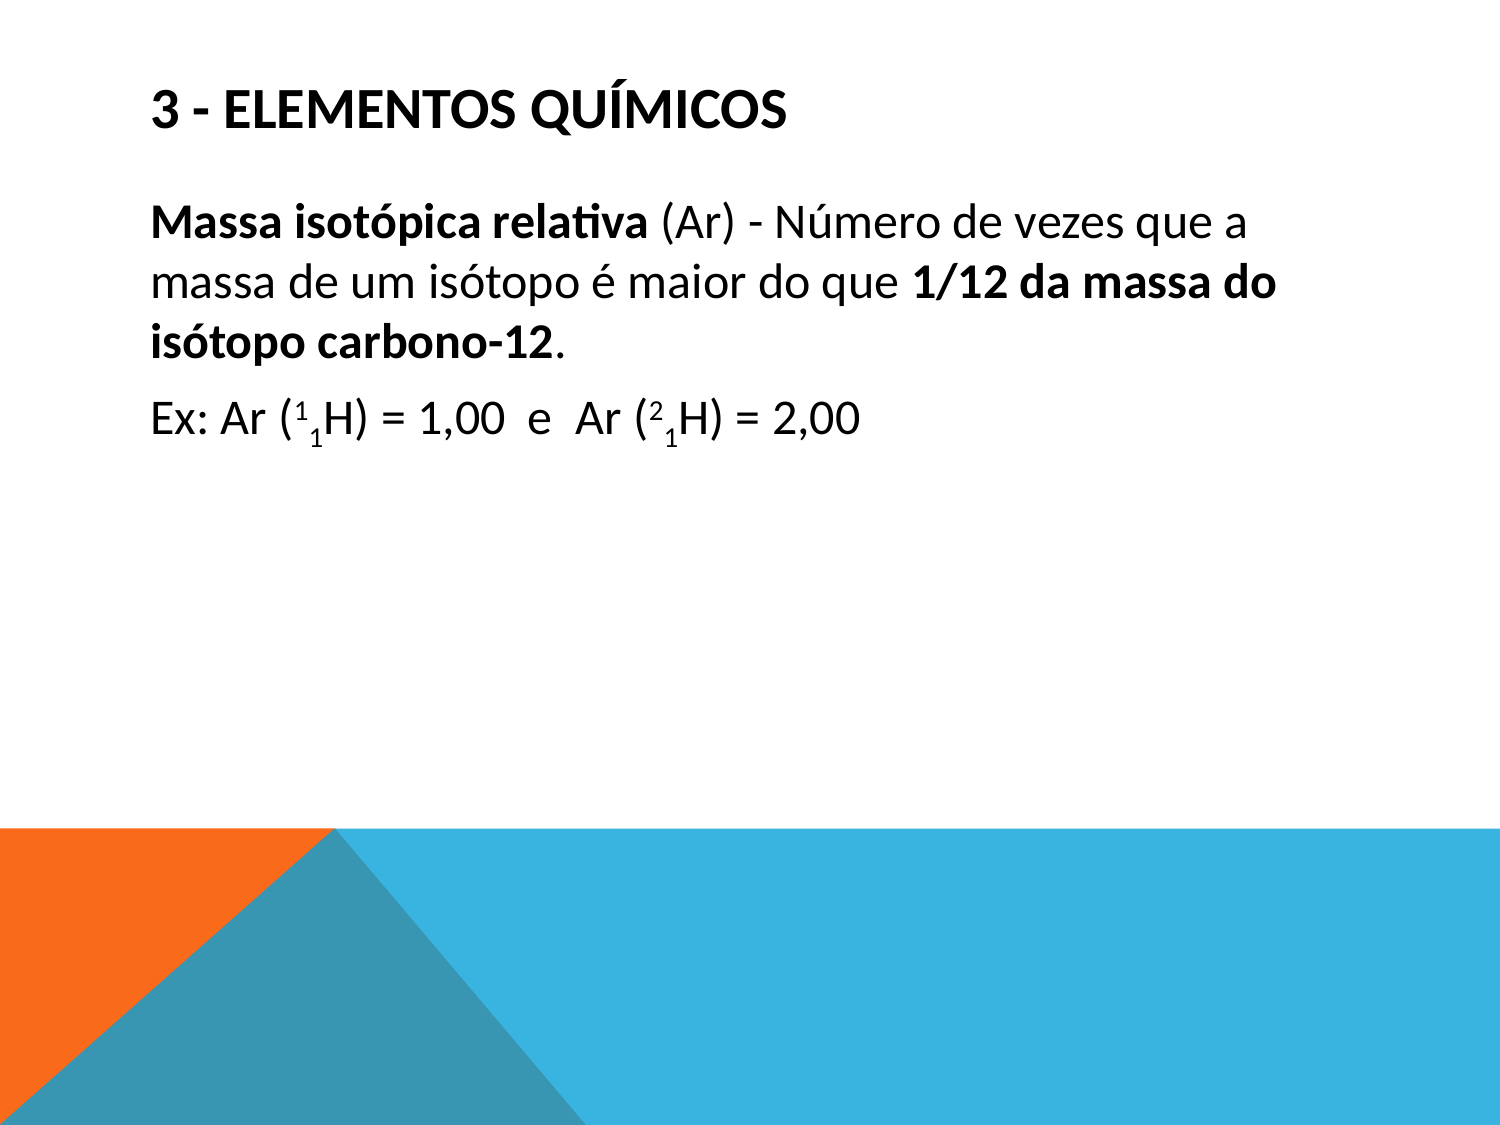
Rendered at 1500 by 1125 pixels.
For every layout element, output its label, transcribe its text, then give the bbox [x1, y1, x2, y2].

title 3 - Elementos químicos [135, 60, 1369, 150]
list Massa isotópica relativa (Ar) - Número de vezes que a massa de um isótopo é maior do que 1/12 da massa do isótopo carbono-12. Ex: Ar (11H) = 1,00 e Ar (21H) = 2,00 [135, 180, 1369, 768]
